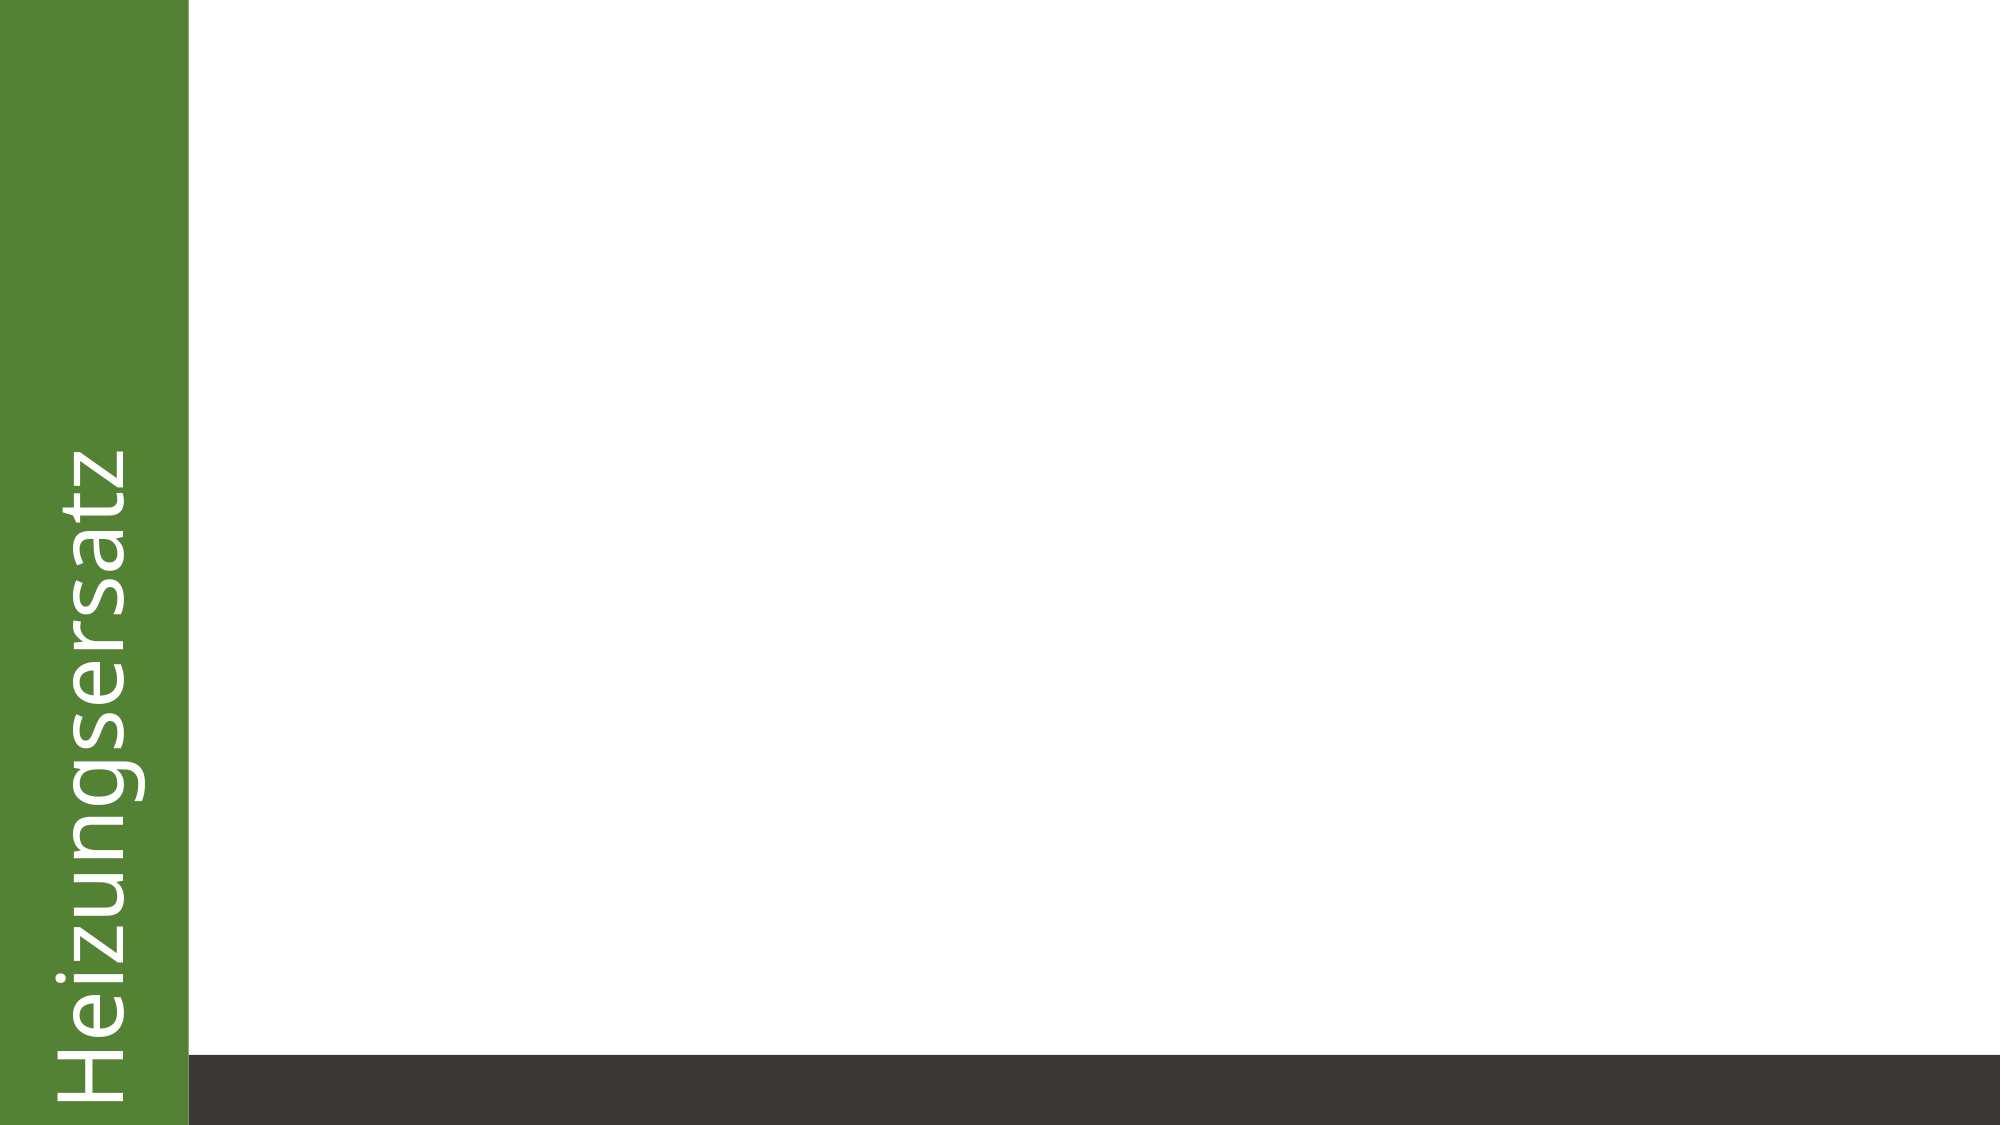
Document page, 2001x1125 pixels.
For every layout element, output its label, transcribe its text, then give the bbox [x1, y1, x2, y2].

title Heizungsersatz [0, 0, 189, 1125]
